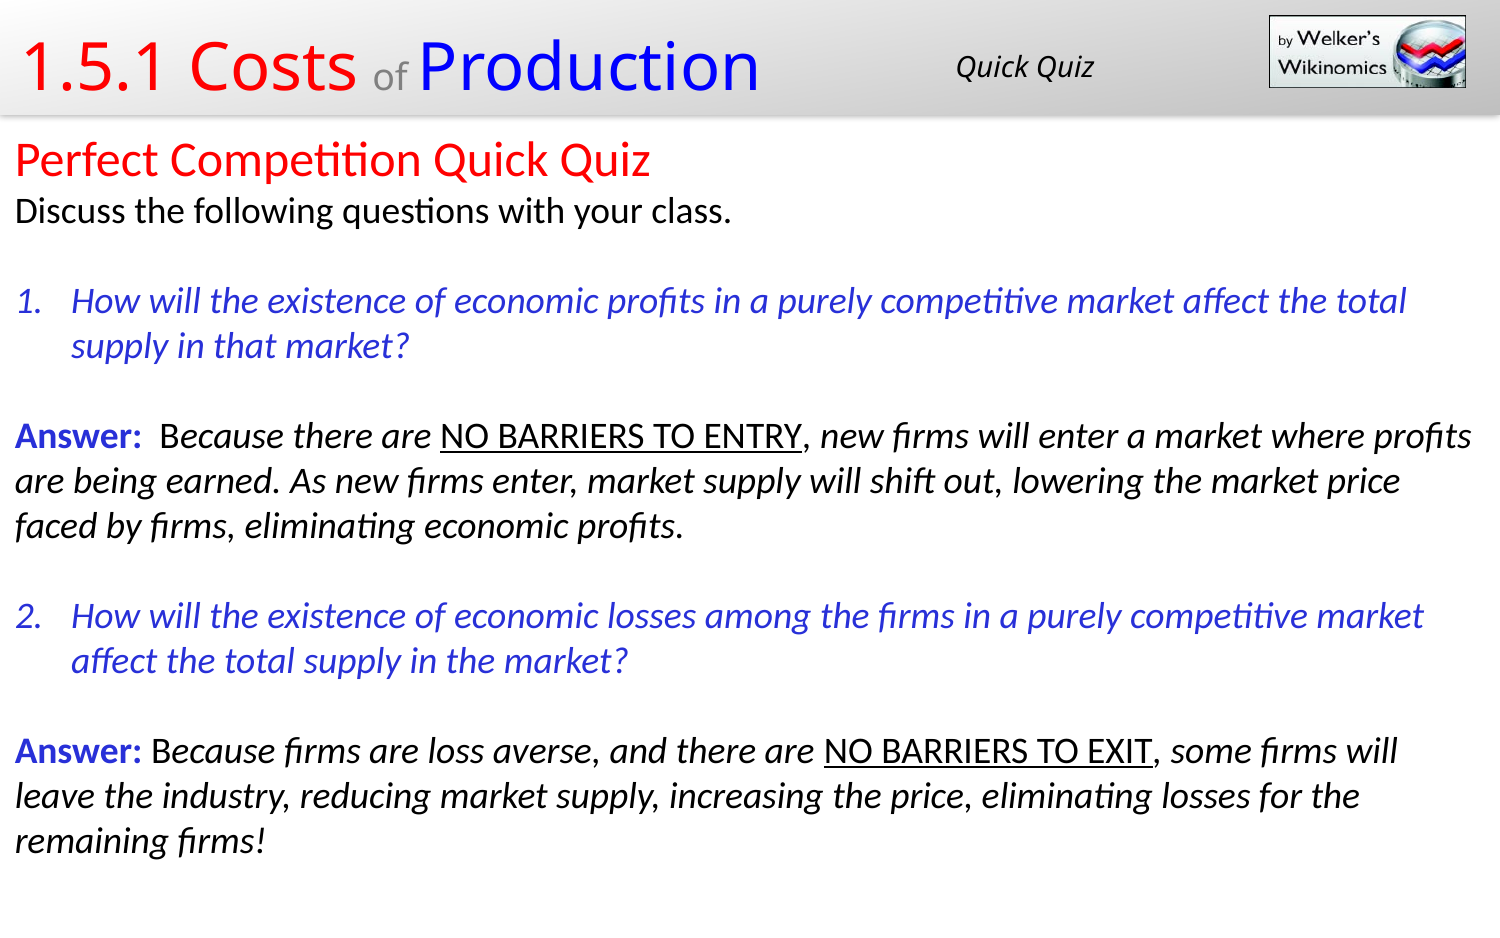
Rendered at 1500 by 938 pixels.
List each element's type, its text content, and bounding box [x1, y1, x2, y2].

text_box Perfect Competition Quick Quiz Discuss the following questions with your class. How will the existence of economic profits in a purely competitive market affect the total supply in that market? Answer: Because there are NO BARRIERS TO ENTRY, new firms will enter a market where profits are being earned. As new firms enter, market supply will shift out, lowering the market price faced by firms, eliminating economic profits. How will the existence of economic losses among the firms in a purely competitive market affect the total supply in the market? Answer: Because firms are loss averse, and there are NO BARRIERS TO EXIT, some firms will leave the industry, reducing market supply, increasing the price, eliminating losses for the remaining firms! [0, 123, 1500, 869]
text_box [0, 0, 1500, 115]
